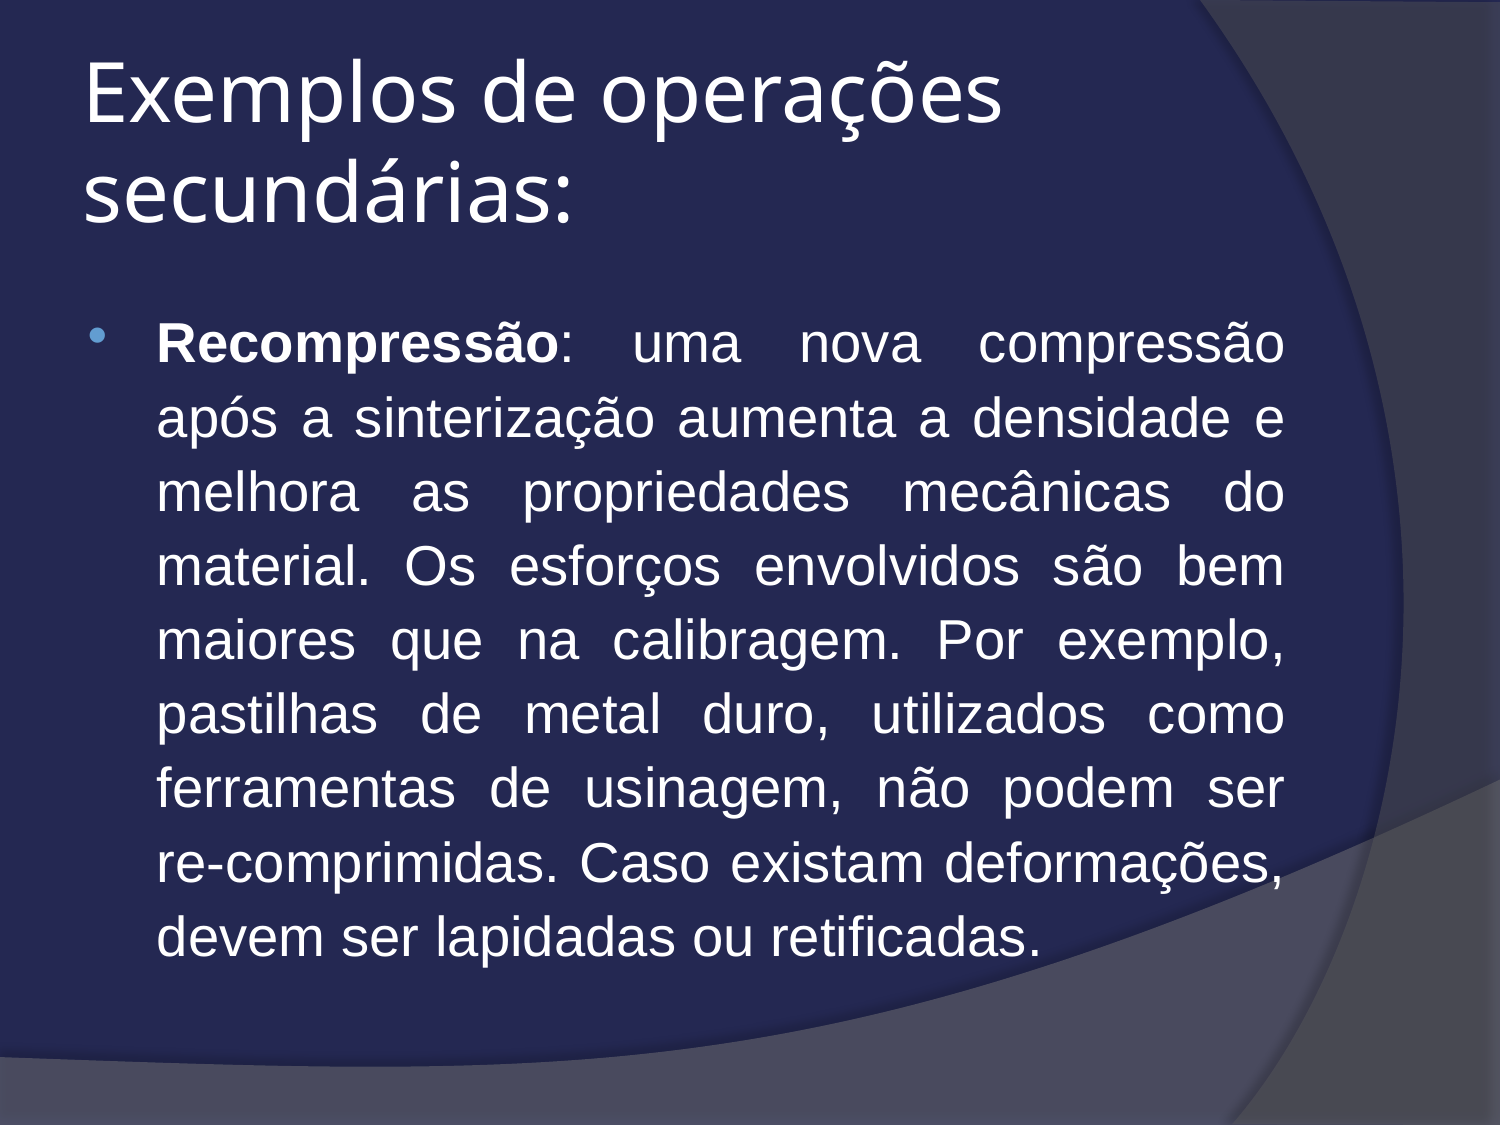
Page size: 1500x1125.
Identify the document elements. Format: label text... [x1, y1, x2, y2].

title Exemplos de operações secundárias: [75, 45, 1300, 233]
list Recompressão: uma nova compressão após a sinterização aumenta a densidade e melhora as propriedades mecânicas do material. Os esforços envolvidos são bem maiores que na calibragem. Por exemplo, pastilhas de metal duro, utilizados como ferramentas de usinagem, não podem ser re-comprimidas. Caso existam deformações, devem ser lapidadas ou retificadas. [75, 262, 1300, 1005]
